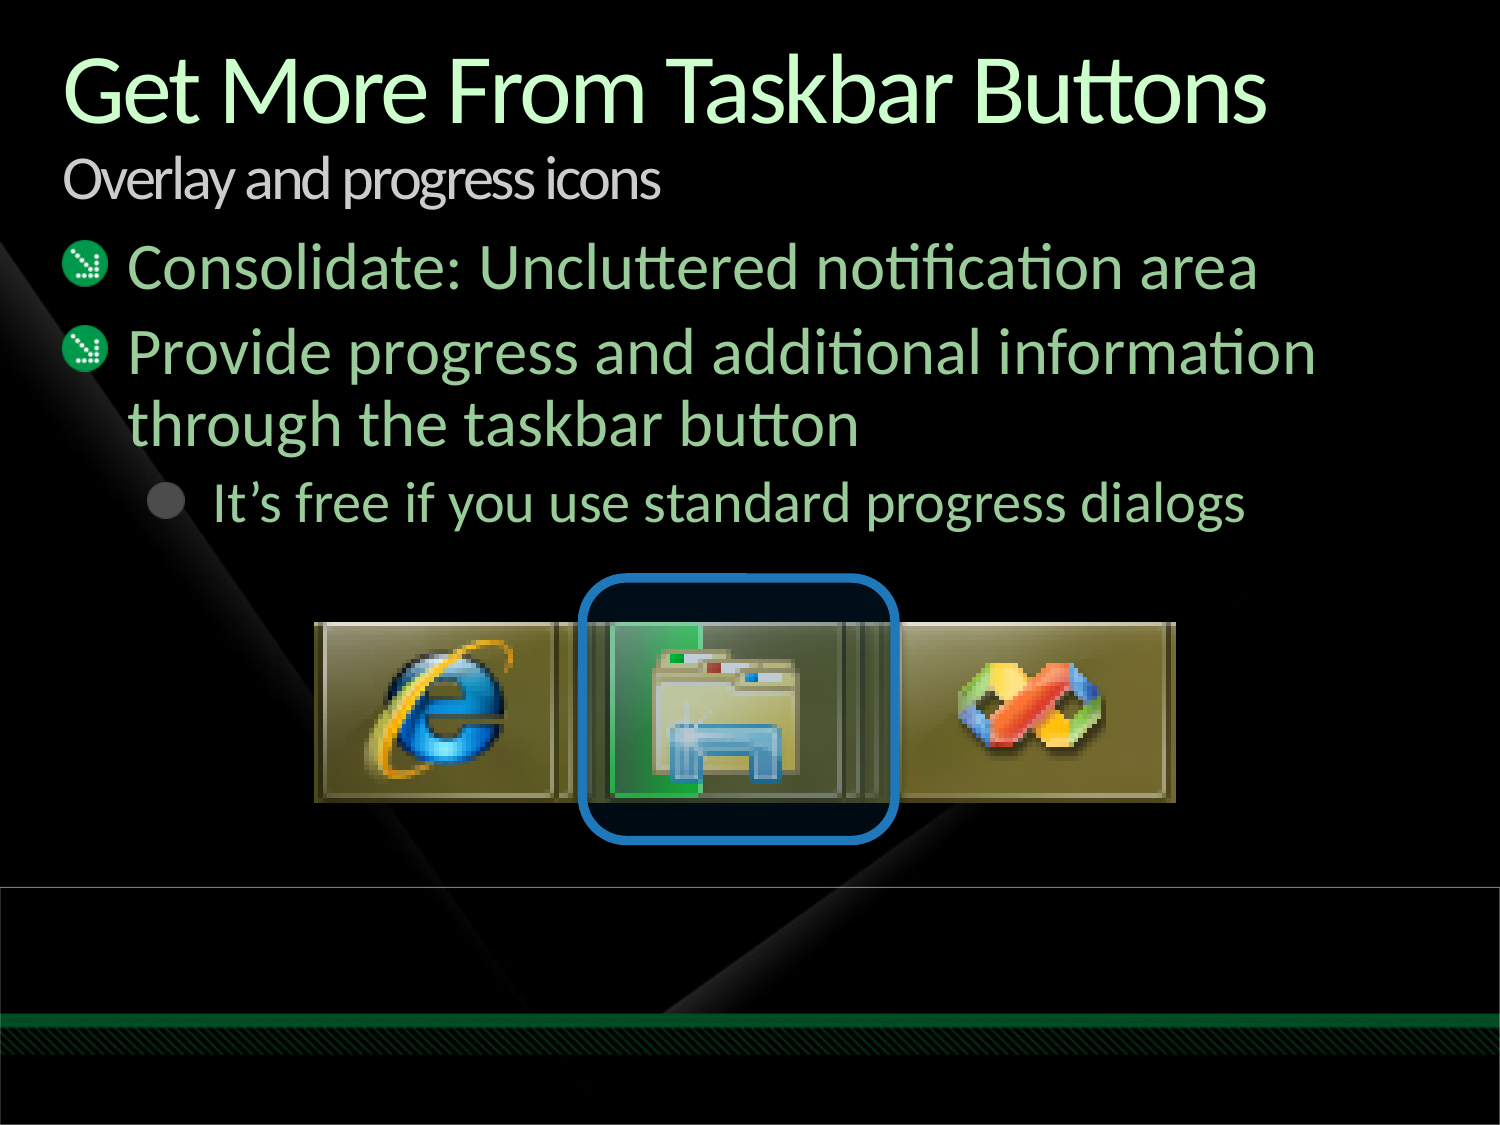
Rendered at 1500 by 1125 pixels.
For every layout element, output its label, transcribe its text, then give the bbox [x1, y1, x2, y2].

title Get More From Taskbar Buttons Overlay and progress icons [62, 37, 1438, 215]
text_box [0, 887, 1500, 1125]
list Consolidate: Uncluttered notification area Provide progress and additional information through the taskbar button It’s free if you use standard progress dialogs [62, 231, 1438, 980]
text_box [314, 577, 1176, 841]
picture [147, 482, 185, 519]
picture [0, 0, 1500, 887]
